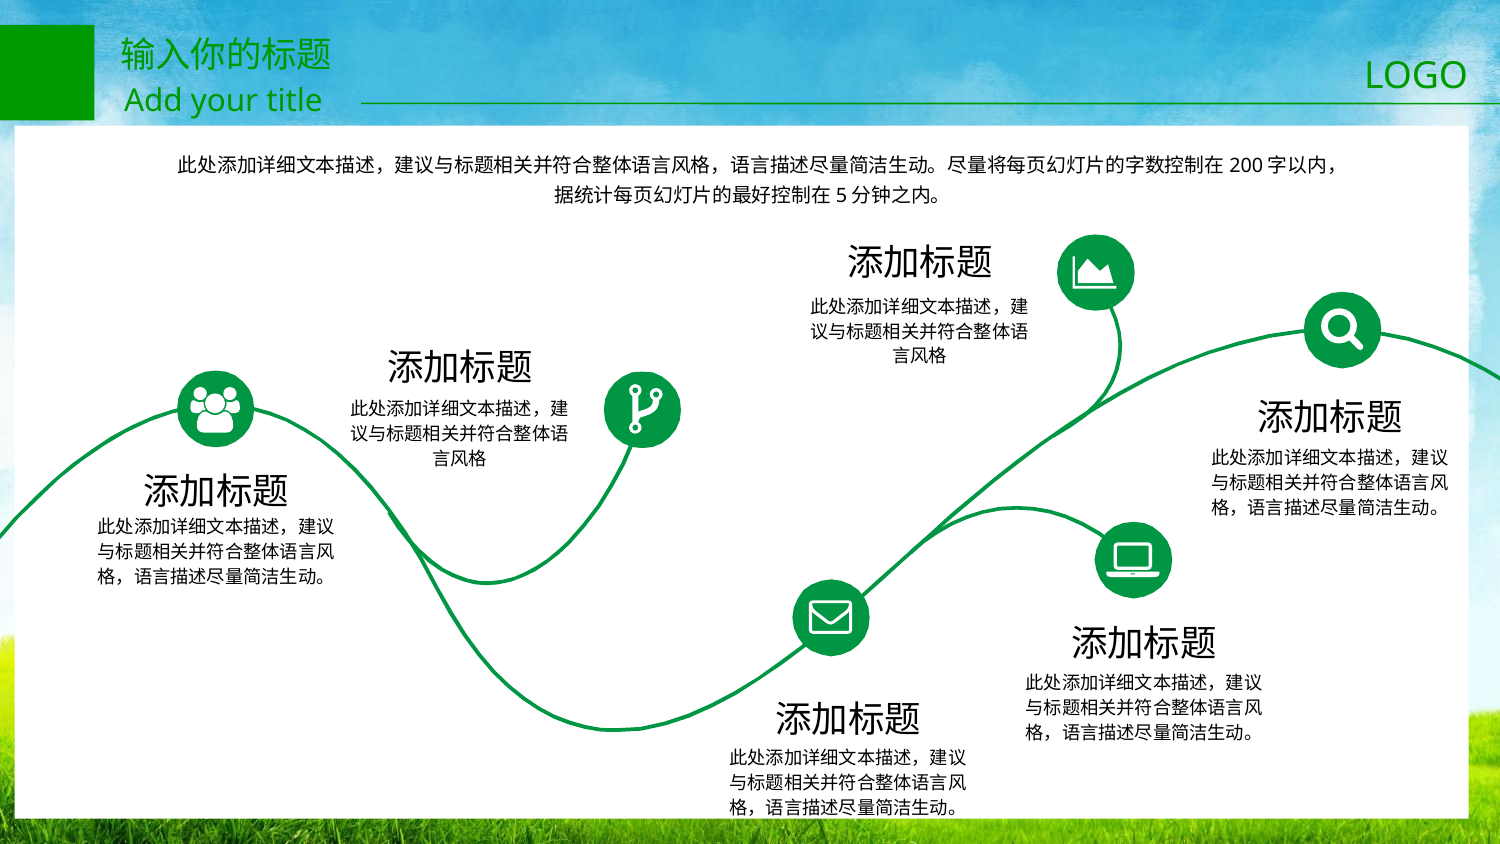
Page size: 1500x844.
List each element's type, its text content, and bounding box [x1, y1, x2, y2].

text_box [792, 579, 870, 657]
text_box [380, 502, 788, 732]
text_box [1089, 329, 1298, 415]
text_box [1056, 234, 1135, 311]
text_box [723, 703, 974, 841]
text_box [806, 247, 1034, 391]
text_box [603, 371, 681, 449]
picture [0, 364, 1500, 844]
text_box [258, 75, 1247, 147]
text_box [1205, 402, 1455, 541]
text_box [1303, 291, 1382, 369]
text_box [91, 477, 342, 635]
text_box [414, 446, 633, 586]
text_box [873, 551, 912, 588]
text_box [909, 505, 1090, 554]
text_box [924, 411, 1085, 538]
text_box 此处添加详细文本描述，建议与标题相关并符合整体语言风格，语言描述尽量简洁生动。尽量将每页幻灯片的字数控制在200字以内， 据统计每页幻灯片的最好控制在5分钟之内。 [168, 147, 1337, 207]
text_box [190, 387, 240, 433]
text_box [346, 352, 574, 493]
text_box [1051, 319, 1123, 438]
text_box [1019, 628, 1269, 766]
text_box [254, 407, 341, 460]
picture [0, 0, 1500, 532]
text_box [177, 370, 255, 448]
text_box [629, 384, 663, 434]
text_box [1094, 521, 1173, 599]
picture [1247, 105, 1500, 375]
text_box [1386, 332, 1500, 381]
text_box [0, 408, 177, 540]
